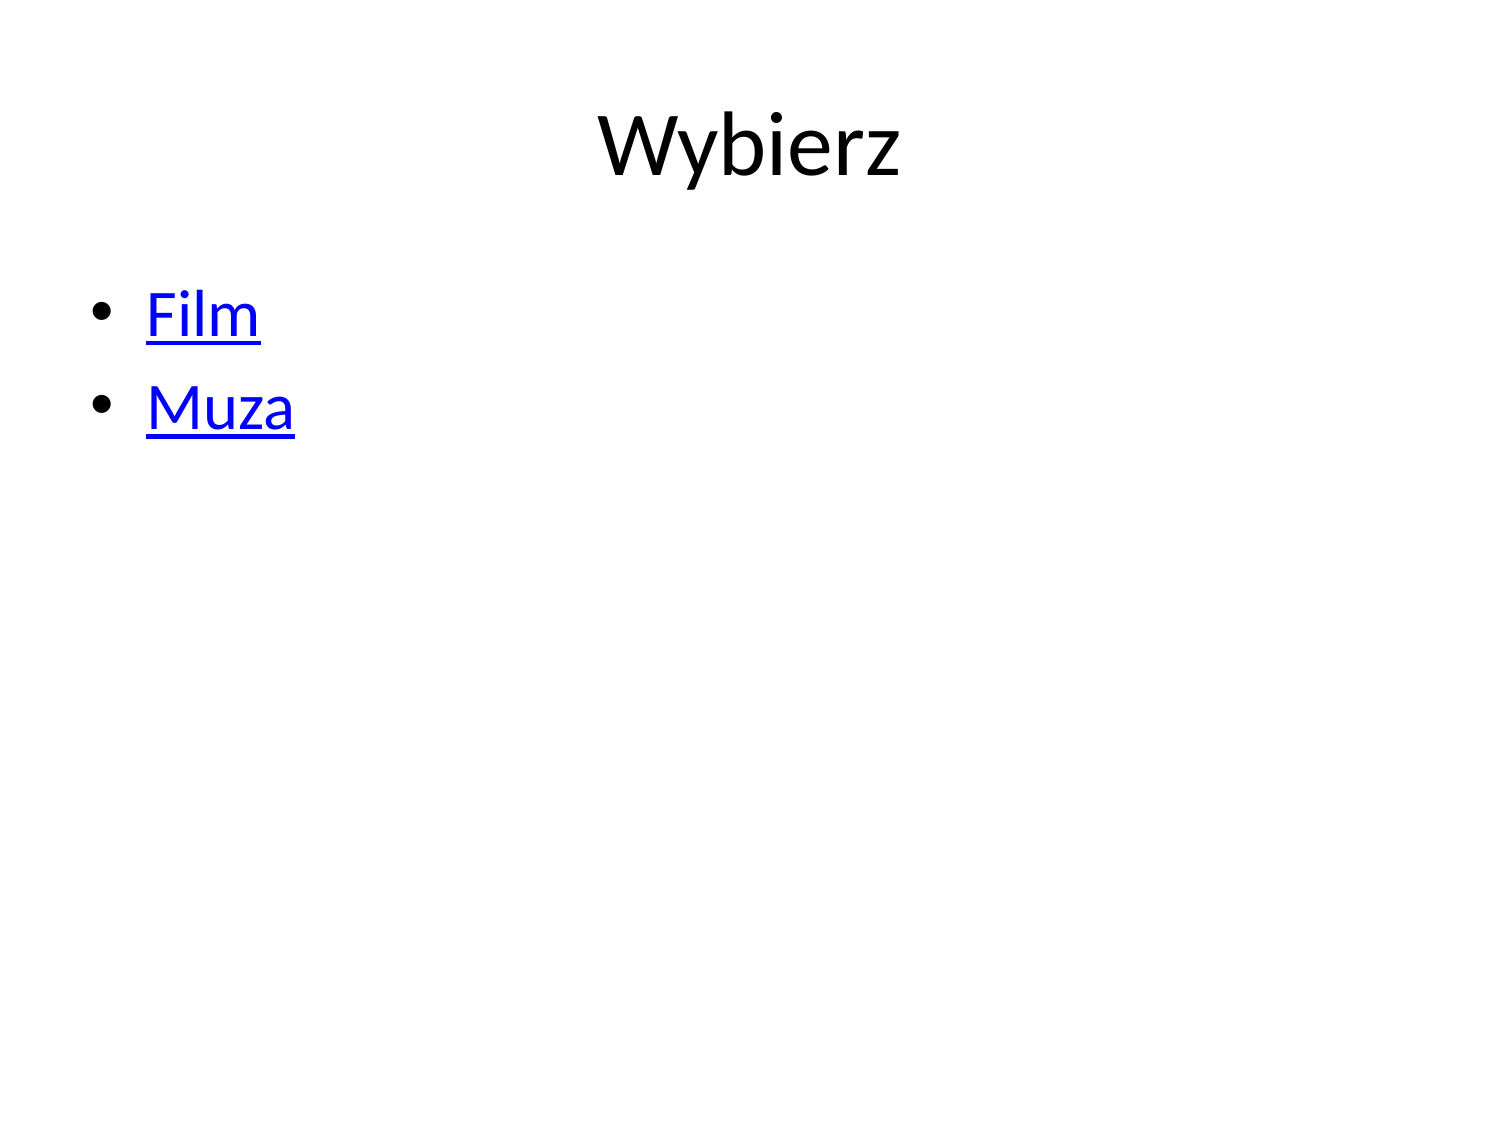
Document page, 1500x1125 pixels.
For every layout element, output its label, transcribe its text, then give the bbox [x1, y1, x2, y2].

list Film Muza [75, 262, 1425, 1005]
title Wybierz [75, 45, 1425, 233]
